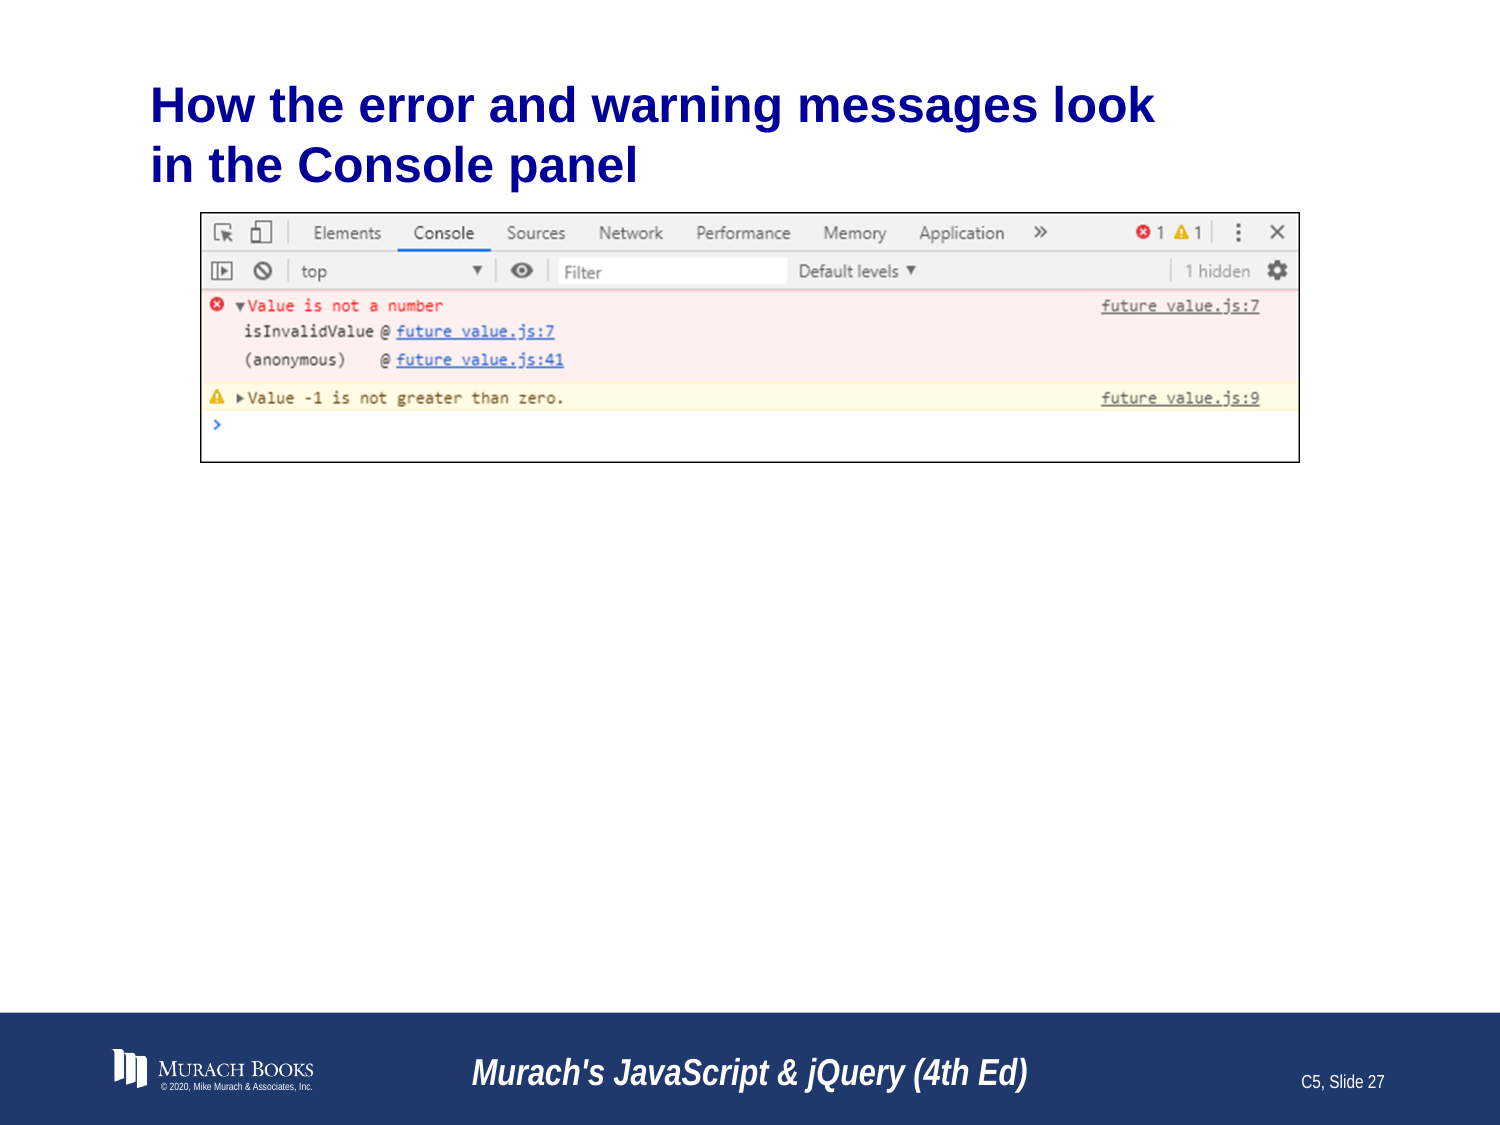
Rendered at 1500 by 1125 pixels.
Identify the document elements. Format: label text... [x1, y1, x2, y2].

slide_number Murach's JavaScript & jQuery (4th Ed) [463, 1025, 1050, 1100]
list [200, 212, 1300, 463]
title How the error and warning messages look in the Console panel [150, 72, 1350, 194]
footer © 2020, Mike Murach & Associates, Inc. [12, 1025, 463, 1100]
slide_number C5, Slide 27 [1087, 1025, 1400, 1100]
